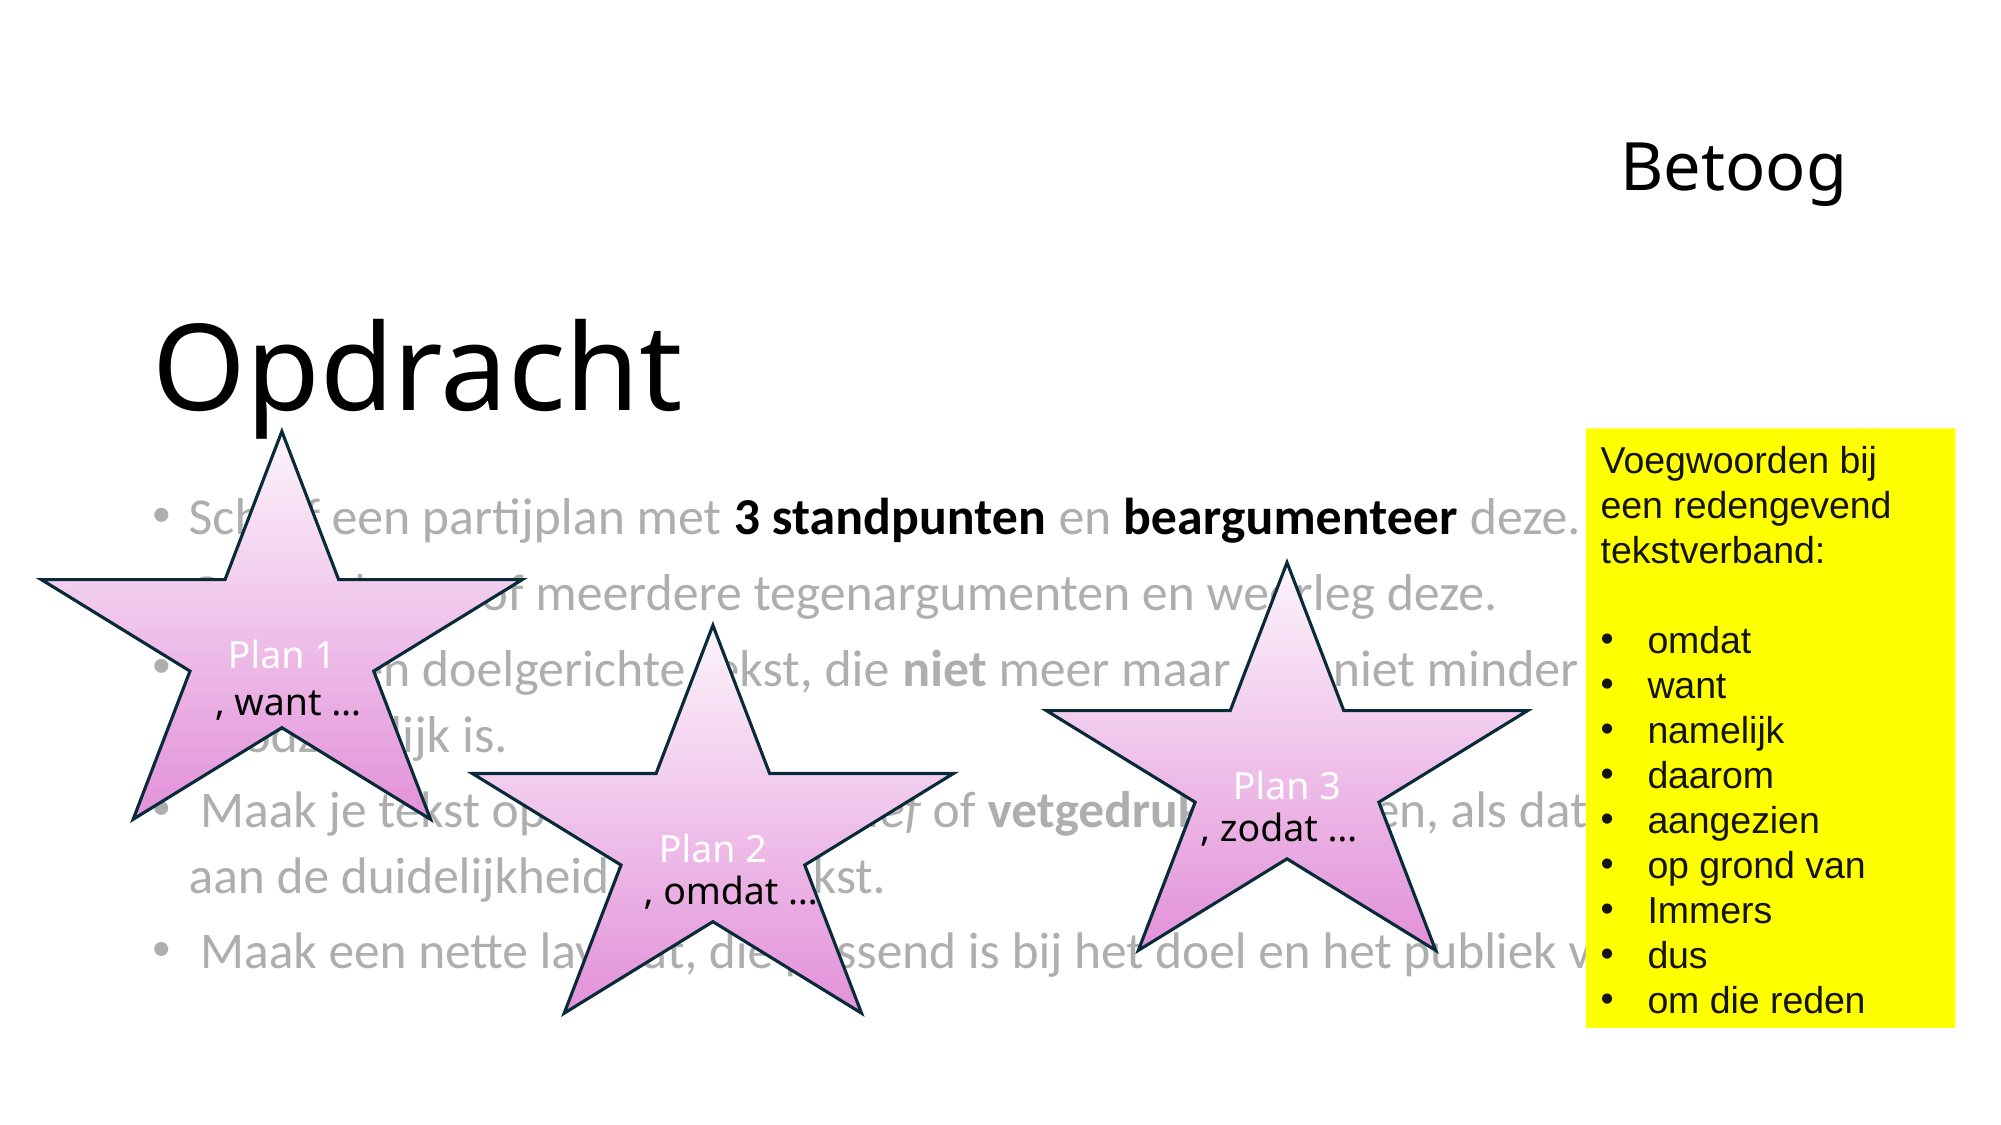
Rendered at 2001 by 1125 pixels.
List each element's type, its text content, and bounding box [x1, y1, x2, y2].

title Betoog [137, 59, 1863, 278]
text_box , zodat … [1185, 796, 1373, 856]
list Opdracht Schrijf een partijplan met 3 standpunten en beargumenteer deze. Geef ook een of meerdere tegenargumenten en weerleg deze. Schrijf een doelgerichte tekst, die niet meer maar ook niet minder bevat dan noodzakelijk is. Maak je tekst op door tekst cursief of vetgedrukt te maken, als dat bijdraagt aan de duidelijkheid van de tekst. Maak een nette lay-out, die passend is bij het doel en het publiek van de tekst. [137, 299, 1863, 1014]
text_box , omdat … [628, 859, 833, 920]
text_box Plan 1 [35, 427, 528, 824]
text_box Voegwoorden bij een redengevend tekstverband: omdat want namelijk daarom aangezien op grond van Immers dus om die reden [1585, 428, 1956, 1028]
text_box Plan 2 [466, 620, 959, 1017]
text_box , want … [200, 670, 377, 731]
text_box Plan 3 [1040, 558, 1534, 955]
